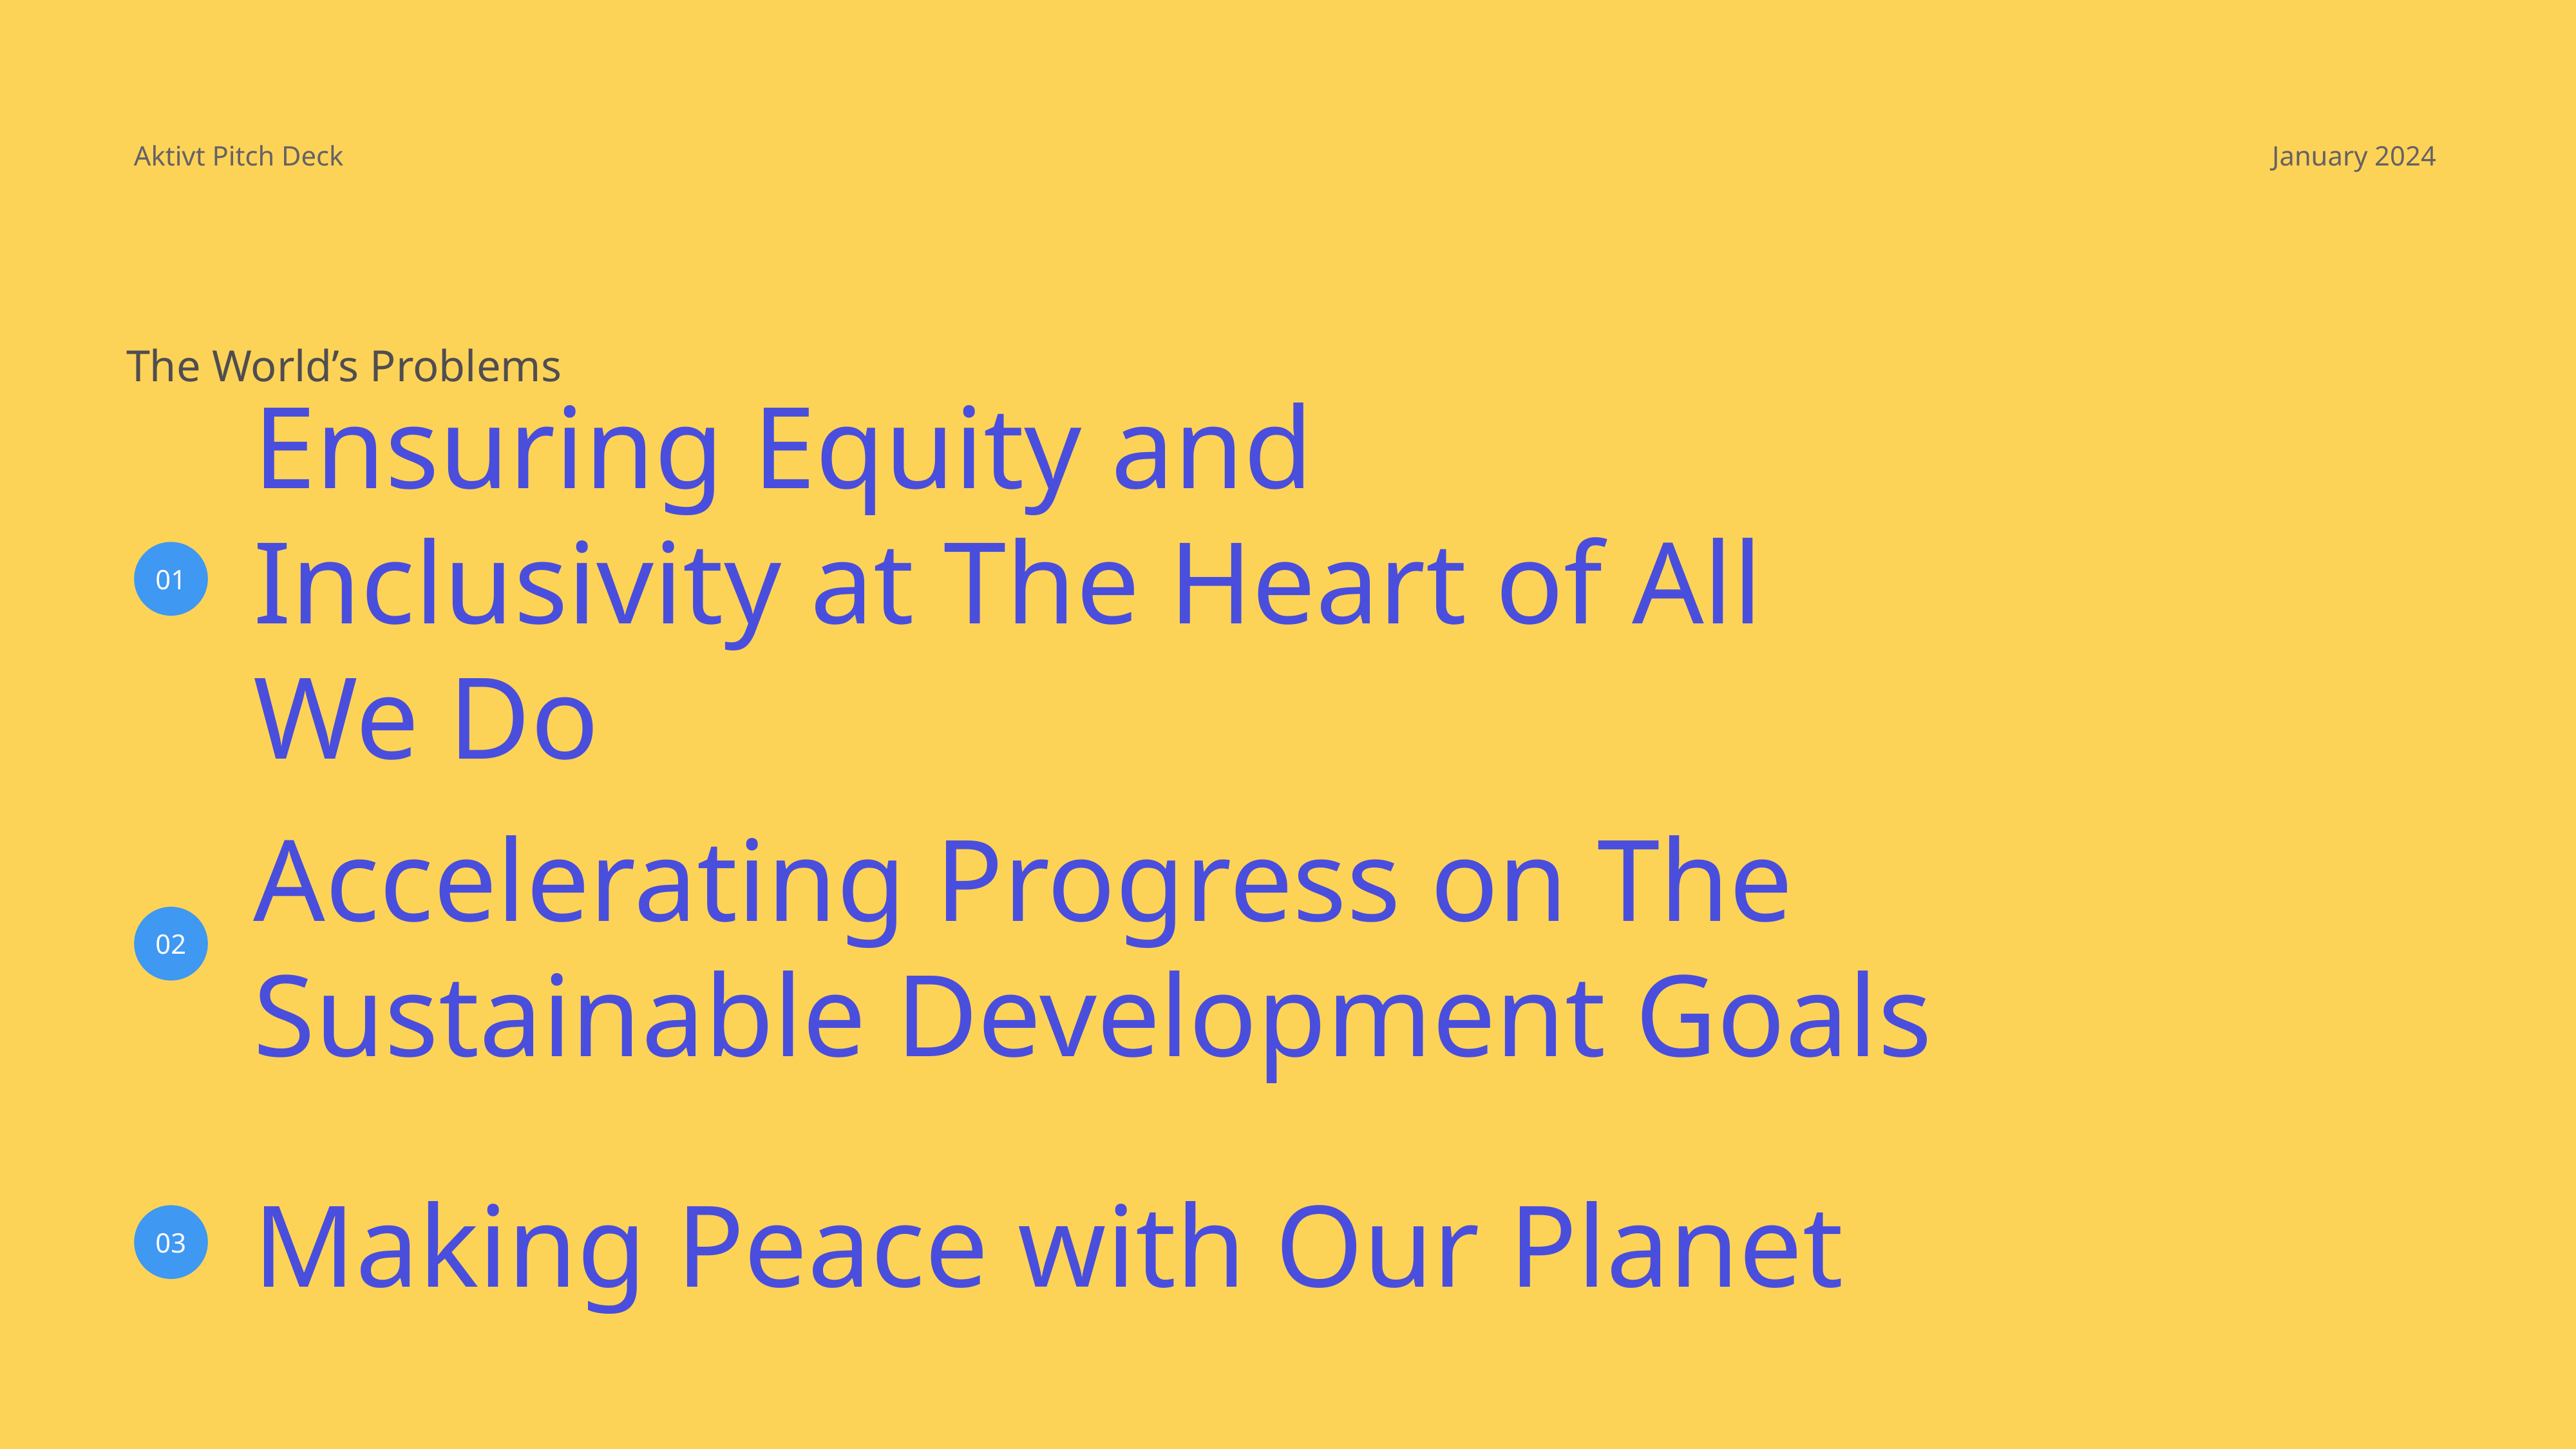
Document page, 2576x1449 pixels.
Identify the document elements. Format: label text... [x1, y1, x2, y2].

text_box Accelerating Progress on The Sustainable Development Goals [248, 803, 1954, 1084]
text_box 02 [134, 906, 208, 981]
text_box Ensuring Equity and Inclusivity at The Heart of All We Do [248, 370, 1818, 787]
text_box Aktivt Pitch Deck [128, 133, 349, 177]
text_box The World’s Problems [120, 323, 579, 395]
text_box 01 [134, 542, 208, 616]
text_box 03 [134, 1205, 208, 1279]
text_box Making Peace with Our Planet [248, 1169, 1954, 1315]
text_box January 2024 [2266, 133, 2442, 177]
